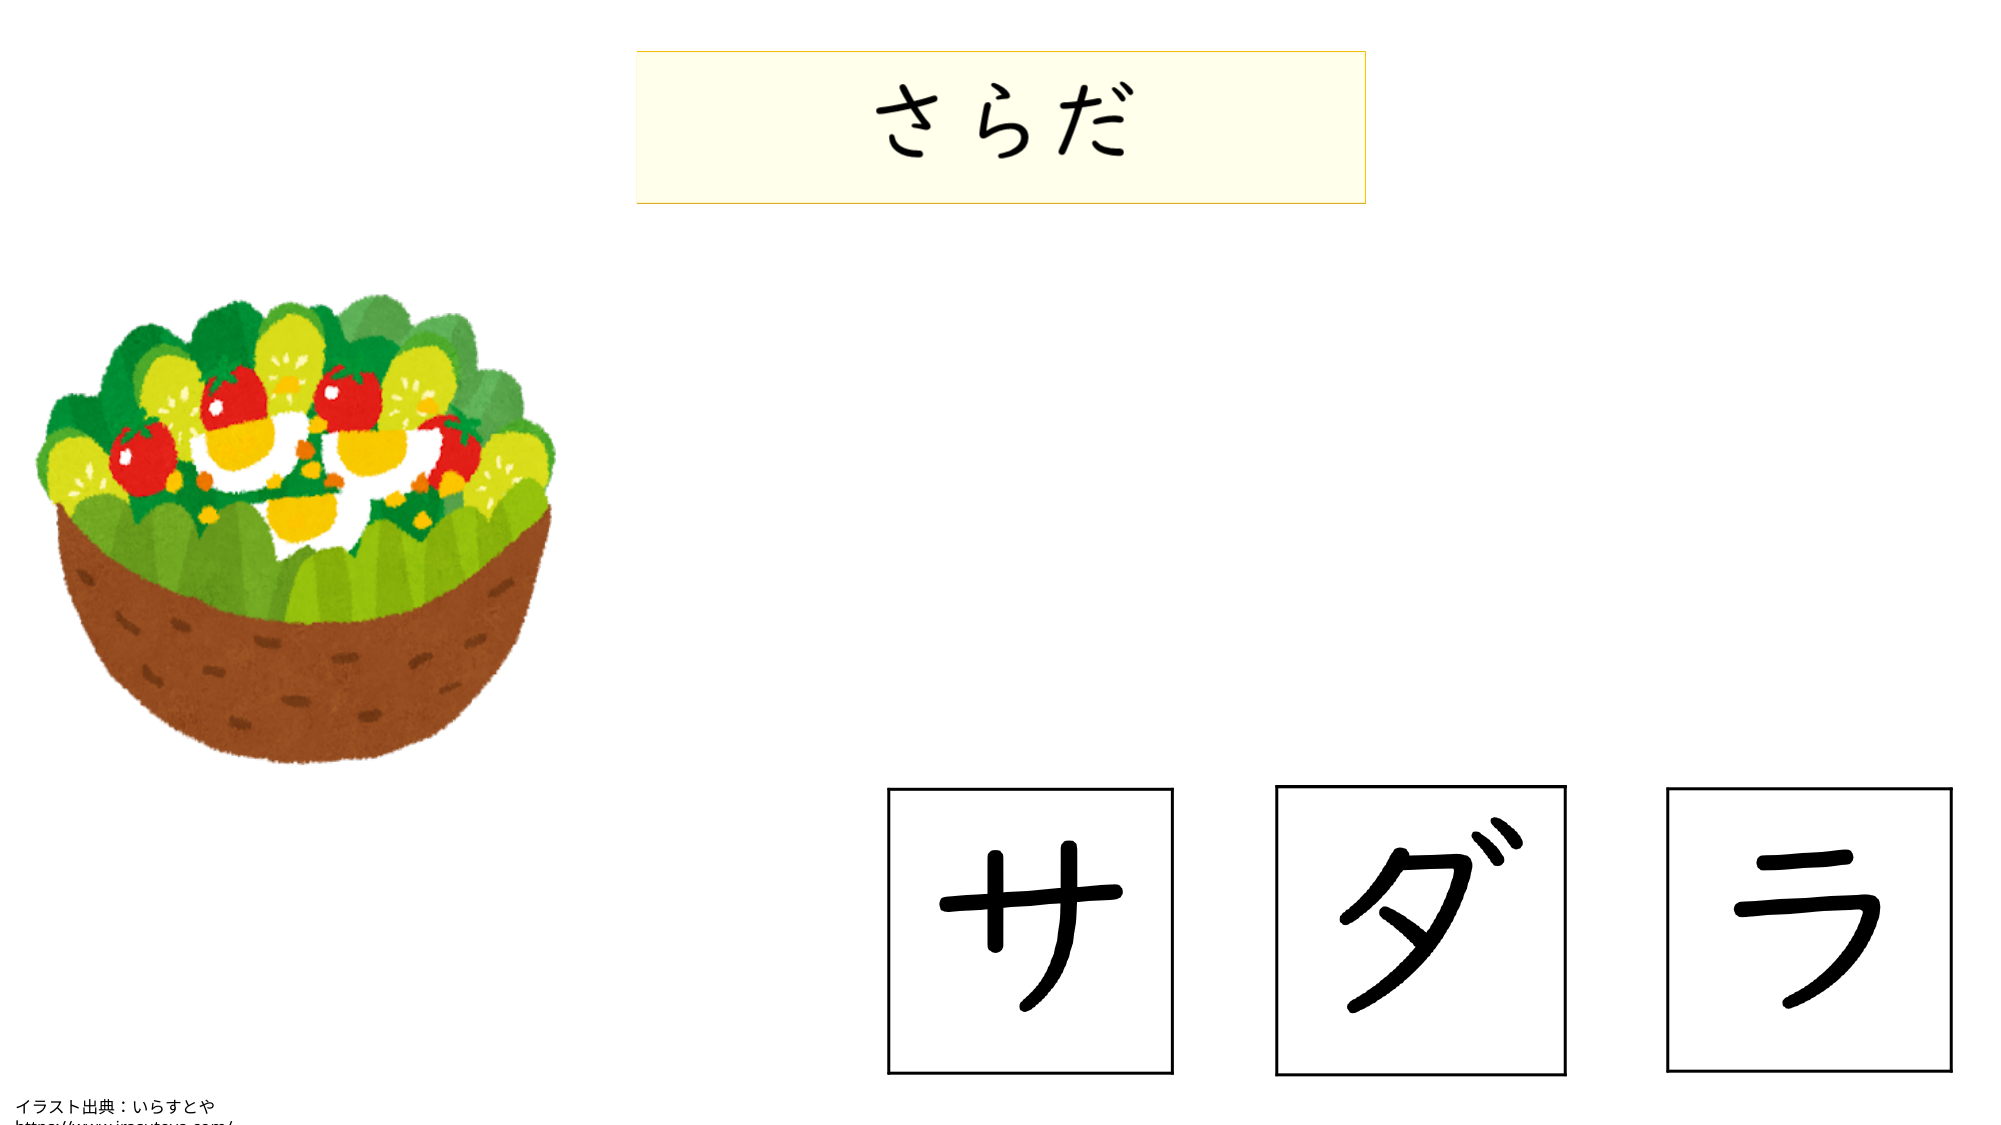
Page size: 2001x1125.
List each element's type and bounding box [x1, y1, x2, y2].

list [23, 242, 564, 787]
picture [1272, 785, 1568, 1077]
picture [1663, 784, 1955, 1075]
picture [636, 44, 1366, 212]
picture [884, 784, 1177, 1077]
